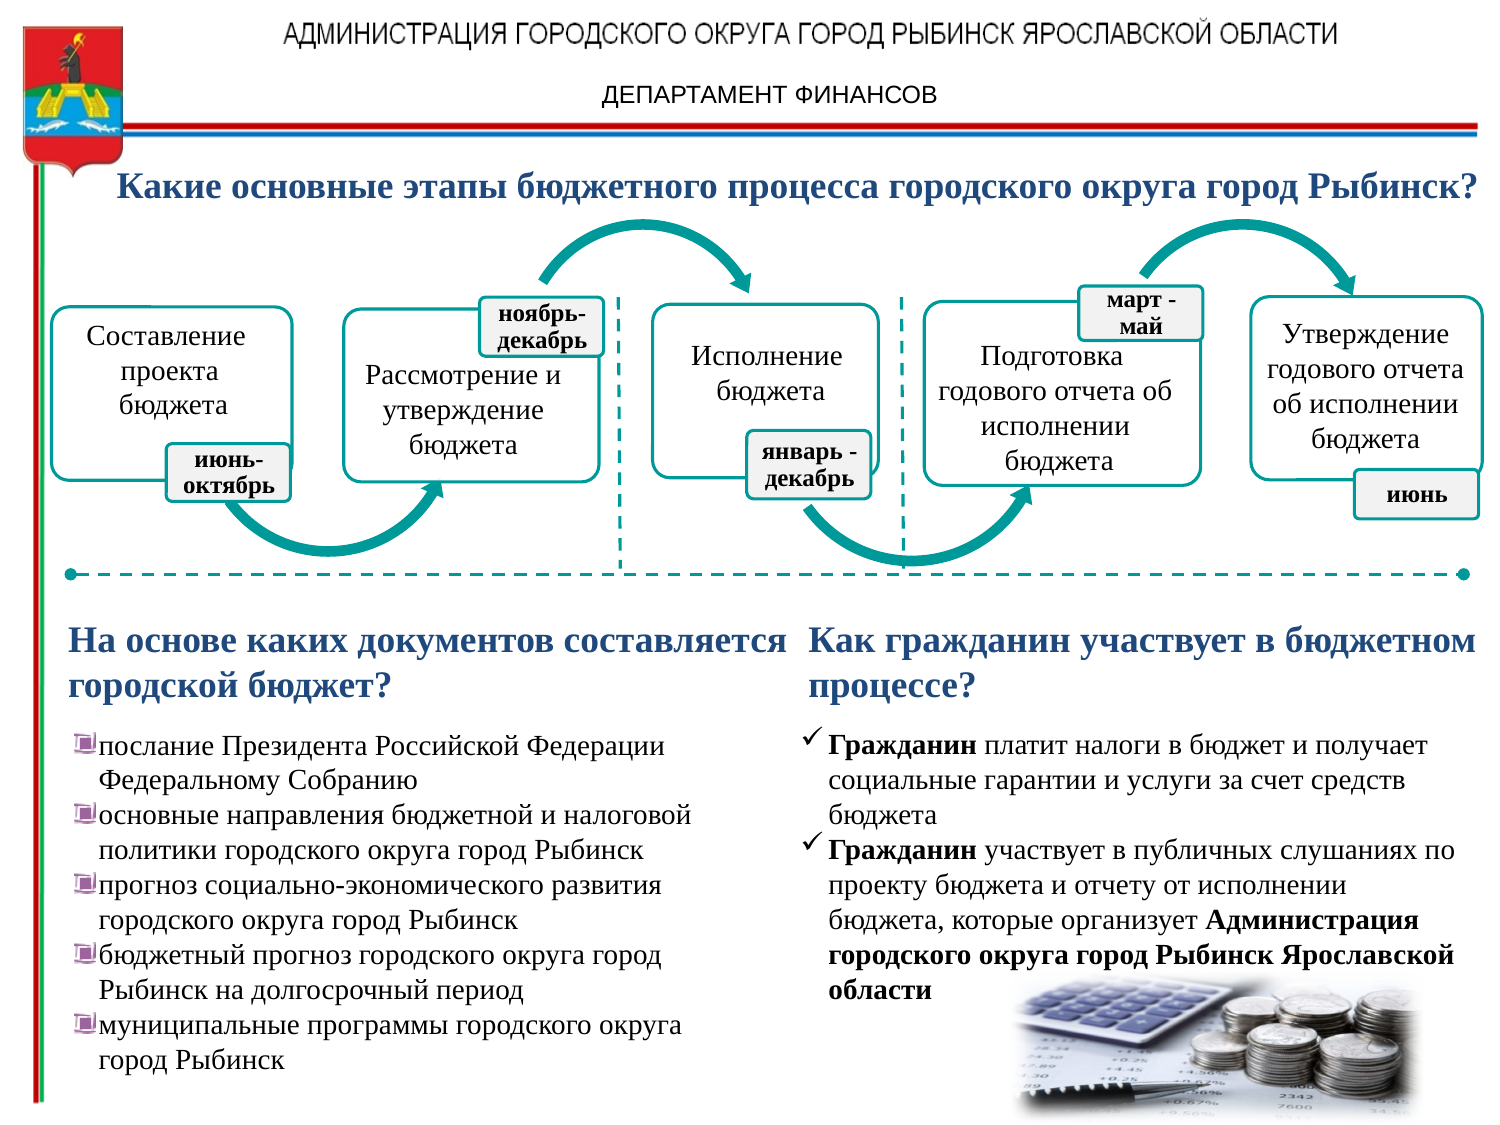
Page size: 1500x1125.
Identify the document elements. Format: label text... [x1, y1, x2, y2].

text_box Какие основные этапы бюджетного процесса городского округа город Рыбинск? [101, 153, 1500, 214]
text_box ДЕПАРТАМЕНТ ФИНАНСОВ [537, 70, 1010, 116]
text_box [49, 235, 1485, 569]
text_box На основе каких документов составляется городской бюджет? [53, 607, 793, 713]
picture [0, 0, 1500, 1125]
text_box Гражданин платит налоги в бюджет и получает социальные гарантии и услуги за счет средств бюджета Гражданин участвует в публичных слушаниях по проекту бюджета и отчету от исполнении бюджета, которые организует Администрация городского округа город Рыбинск Ярославской области [785, 717, 1480, 1013]
text_box Как гражданин участвует в бюджетном процессе? [793, 607, 1500, 713]
text_box послание Президента Российской Федерации Федеральному Собранию основные направления бюджетной и налоговой политики городского округа город Рыбинск прогноз социально-экономического развития городского округа город Рыбинск бюджетный прогноз городского округа город Рыбинск на долгосрочный период муниципальные программы городского округа город Рыбинск [59, 718, 774, 1083]
